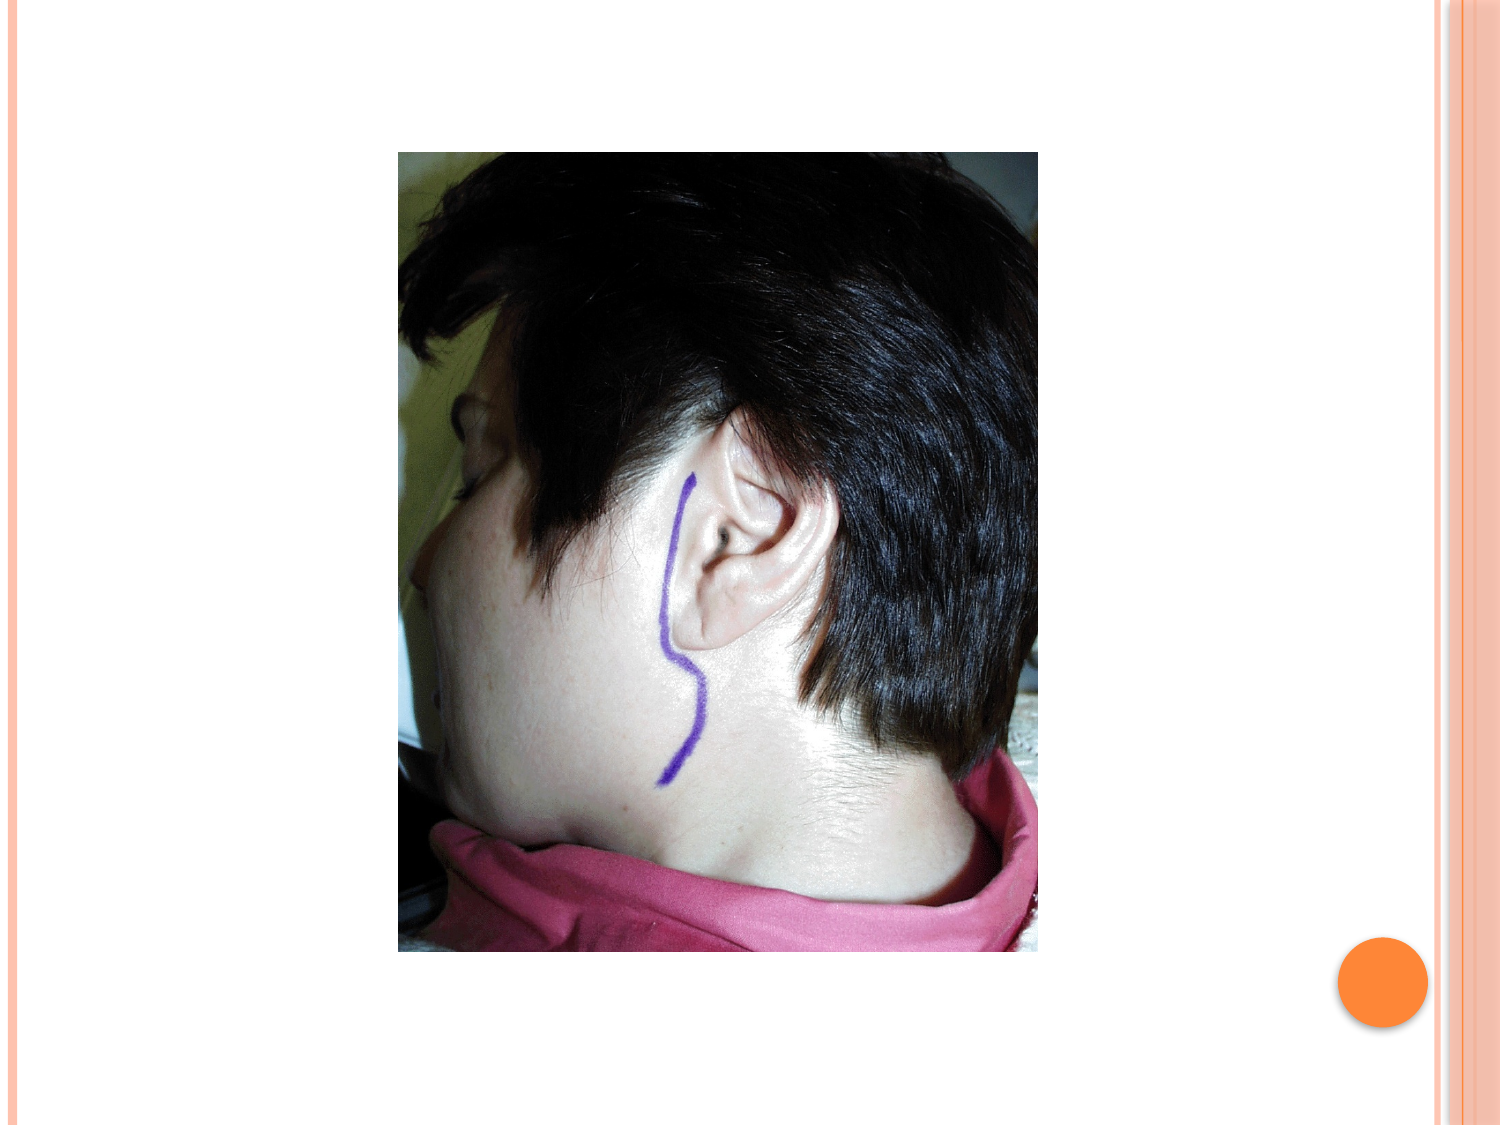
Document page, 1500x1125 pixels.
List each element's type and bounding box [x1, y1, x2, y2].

list [397, 151, 1039, 953]
